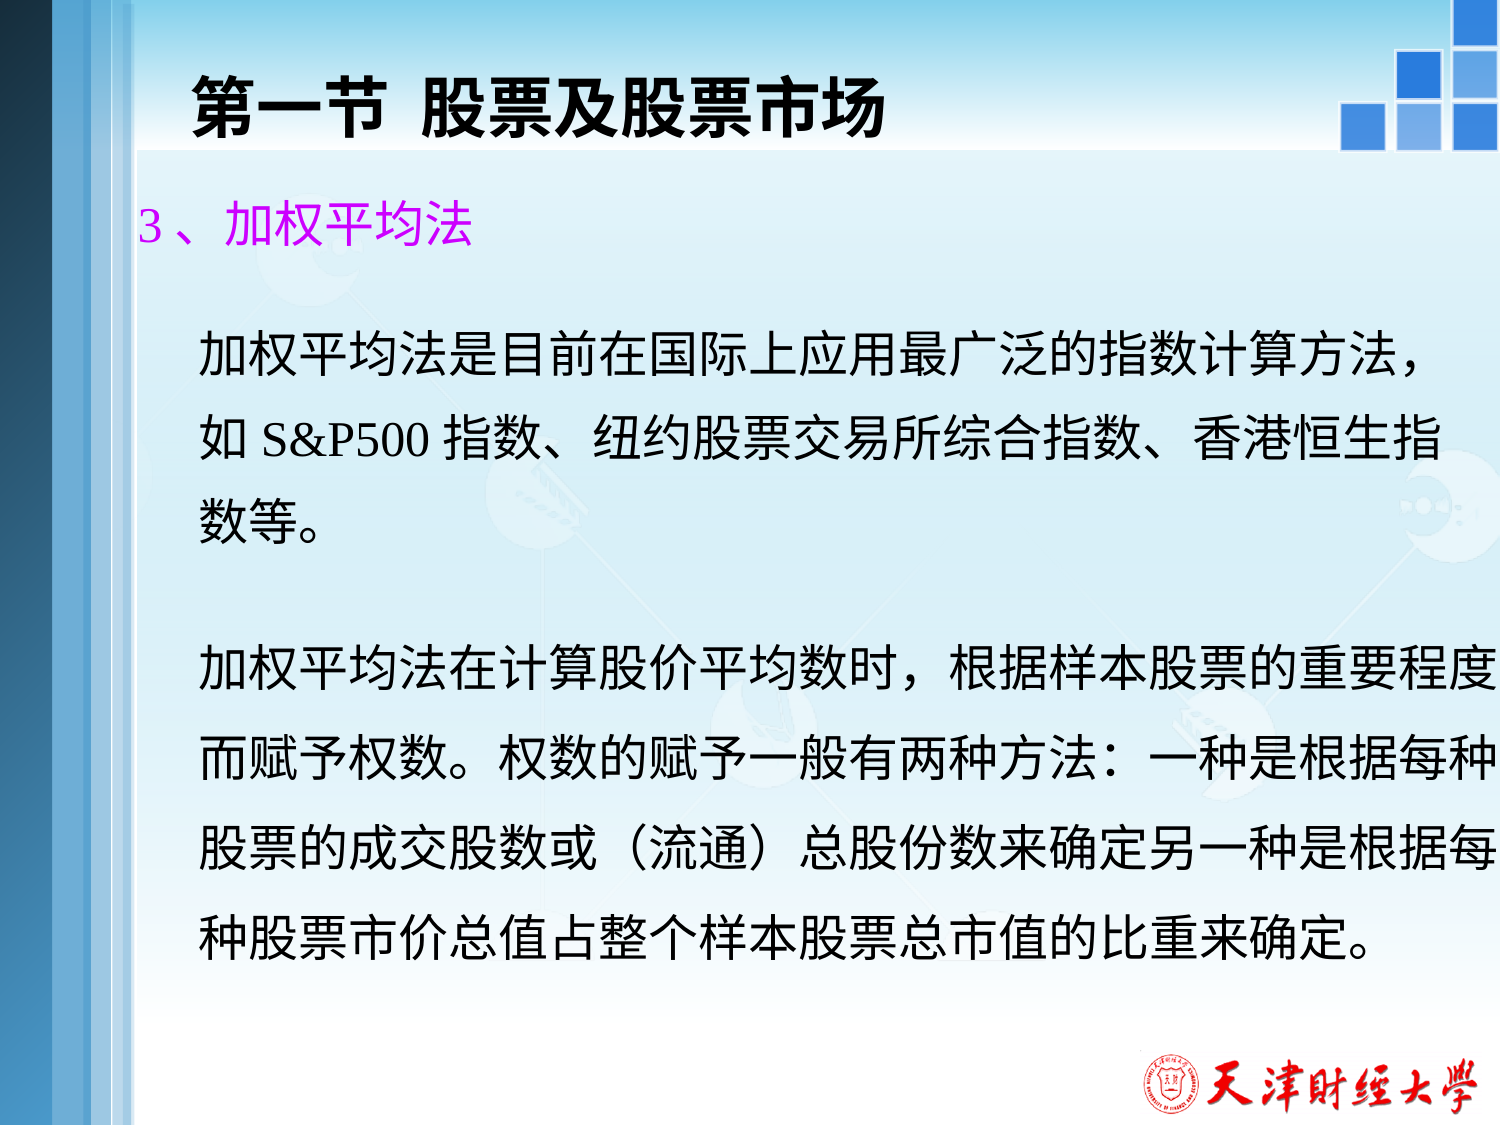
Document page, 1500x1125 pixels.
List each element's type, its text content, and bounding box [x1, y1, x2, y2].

text_box 加权平均法在计算股价平均数时，根据样本股票的重要程度而赋予权数。权数的赋予一般有两种方法：一种是根据每种股票的成交股数或（流通）总股份数来确定另一种是根据每种股票市价总值占整个样本股票总市值的比重来确定。 [184, 599, 1500, 975]
title 第一节 股票及股票市场 [174, 75, 1175, 138]
text_box 3、加权平均法 [122, 185, 773, 261]
picture [132, 150, 1500, 965]
picture [1131, 1049, 1500, 1119]
text_box 加权平均法是目前在国际上应用最广泛的指数计算方法，如S&P500指数、纽约股票交易所综合指数、香港恒生指数等。 [184, 290, 1500, 558]
